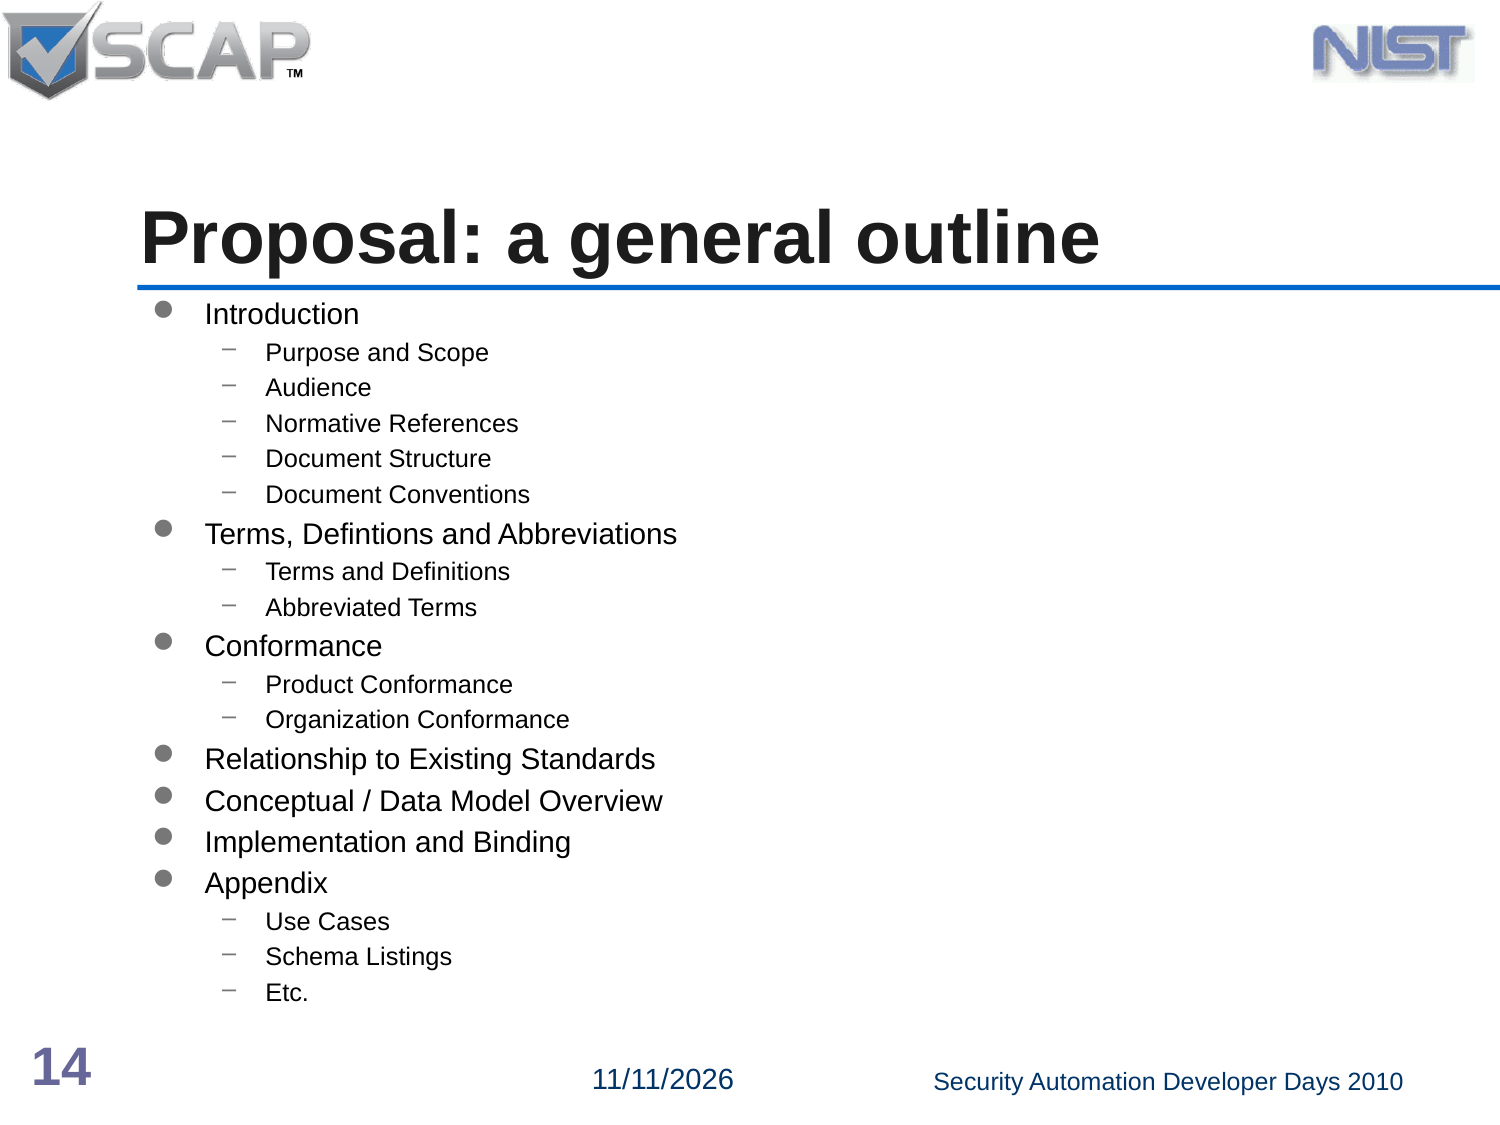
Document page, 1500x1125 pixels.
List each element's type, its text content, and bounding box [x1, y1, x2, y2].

footer Security Automation Developer Days 2010 [912, 1024, 1426, 1104]
picture [1312, 24, 1475, 83]
slide_number 14 [13, 1023, 111, 1105]
list Introduction Purpose and Scope Audience Normative References Document Structure Document Conventions Terms, Defintions and Abbreviations Terms and Definitions Abbreviated Terms Conformance Product Conformance Organization Conformance Relationship to Existing Standards Conceptual / Data Model Overview Implementation and Binding Appendix Use Cases Schema Listings Etc. [137, 287, 1400, 1026]
title Proposal: a general outline [124, 99, 1426, 288]
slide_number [399, 1024, 750, 1104]
picture [0, 0, 313, 103]
